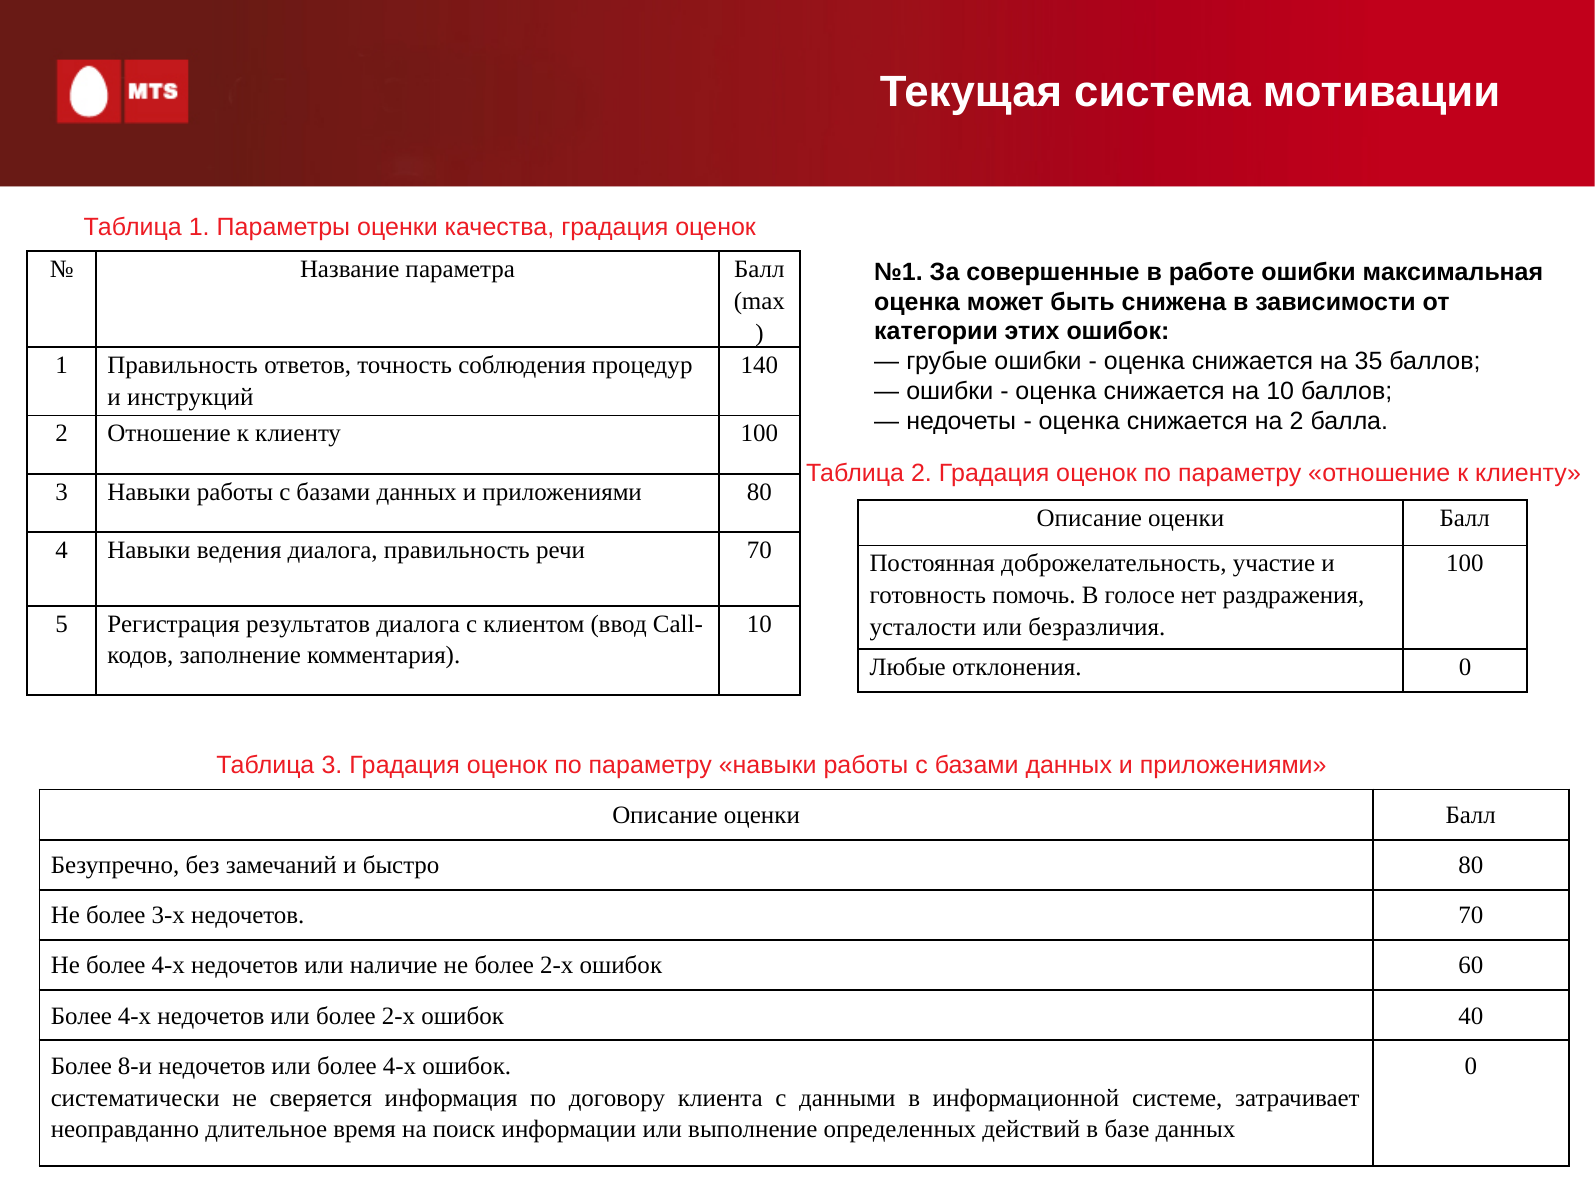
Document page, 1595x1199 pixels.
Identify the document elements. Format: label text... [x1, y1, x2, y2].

picture [0, 0, 1595, 1199]
table_cell Более 8-и недочетов или более 4-х ошибок. систематически не сверяется информация по договору клиента с данными в информационной системе, затрачивает неоправданно длительное время на поиск информации или выполнение определенных действий в базе данных [40, 1041, 1372, 1165]
text_box Таблица 1. Параметры оценки качества, градация оценок [68, 187, 773, 248]
table_cell 40 [1374, 991, 1568, 1039]
table_cell Не более 4-х недочетов или наличие не более 2-х ошибок [40, 941, 1372, 989]
table_header Описание оценки [859, 540, 1402, 545]
table_cell 3 [28, 475, 95, 531]
text_box Таблица 2. Градация оценок по параметру «отношение к клиенту» [791, 433, 1595, 540]
table_cell Навыки работы с базами данных и приложениями [97, 475, 718, 531]
table_cell 0 [1404, 650, 1526, 691]
table_header № [28, 252, 95, 346]
table_cell 70 [1374, 891, 1568, 939]
table_cell Безупречно, без замечаний и быстро [40, 841, 1372, 889]
table_cell Правильность ответов, точность соблюдения процедур и инструкций [97, 348, 718, 415]
table_cell 0 [1374, 1041, 1568, 1165]
text_box Таблица 3. Градация оценок по параметру «навыки работы с базами данных и приложениями» [201, 724, 1344, 786]
table_cell 140 [720, 348, 799, 415]
table_cell Любые отклонения. [859, 650, 1402, 691]
table_header Название параметра [97, 252, 718, 346]
table_cell 4 [28, 533, 95, 605]
text_box Текущая система мотивации [235, 62, 1501, 123]
table_cell 2 [28, 416, 95, 473]
table_cell Не более 3-х недочетов. [40, 891, 1372, 939]
table_cell 60 [1374, 941, 1568, 989]
table_cell 5 [28, 607, 95, 694]
table_cell 100 [720, 416, 799, 473]
table_cell Более 4-х недочетов или более 2-х ошибок [40, 991, 1372, 1039]
table_cell Регистрация результатов диалога с клиентом (ввод Call-кодов, заполнение комментария). [97, 607, 718, 694]
table_cell 10 [720, 607, 799, 694]
table_cell 1 [28, 348, 95, 415]
table_cell Постоянная доброжелательность, участие и готовность помочь. В голосе нет раздражения, усталости или безразличия. [859, 546, 1402, 648]
table_cell Навыки ведения диалога, правильность речи [97, 533, 718, 605]
table_cell 100 [1404, 546, 1526, 648]
table_cell 80 [720, 475, 791, 531]
table_cell 80 [1374, 841, 1568, 889]
table_header Описание оценки [40, 790, 1372, 839]
table_header Балл (max) [720, 252, 799, 346]
table_cell 70 [720, 533, 799, 605]
table_cell Отношение к клиенту [97, 416, 718, 473]
table_header Балл [1374, 790, 1568, 839]
table_header Балл [1404, 540, 1526, 545]
text_box №1. За совершенные в работе ошибки максимальная оценка может быть снижена в зависимости от категории этих ошибок: — грубые ошибки - оценка снижается на 35 баллов; — ошибки - оценка снижается на 10 баллов; — недочеты - оценка снижается на 2 балла. [803, 255, 1595, 433]
